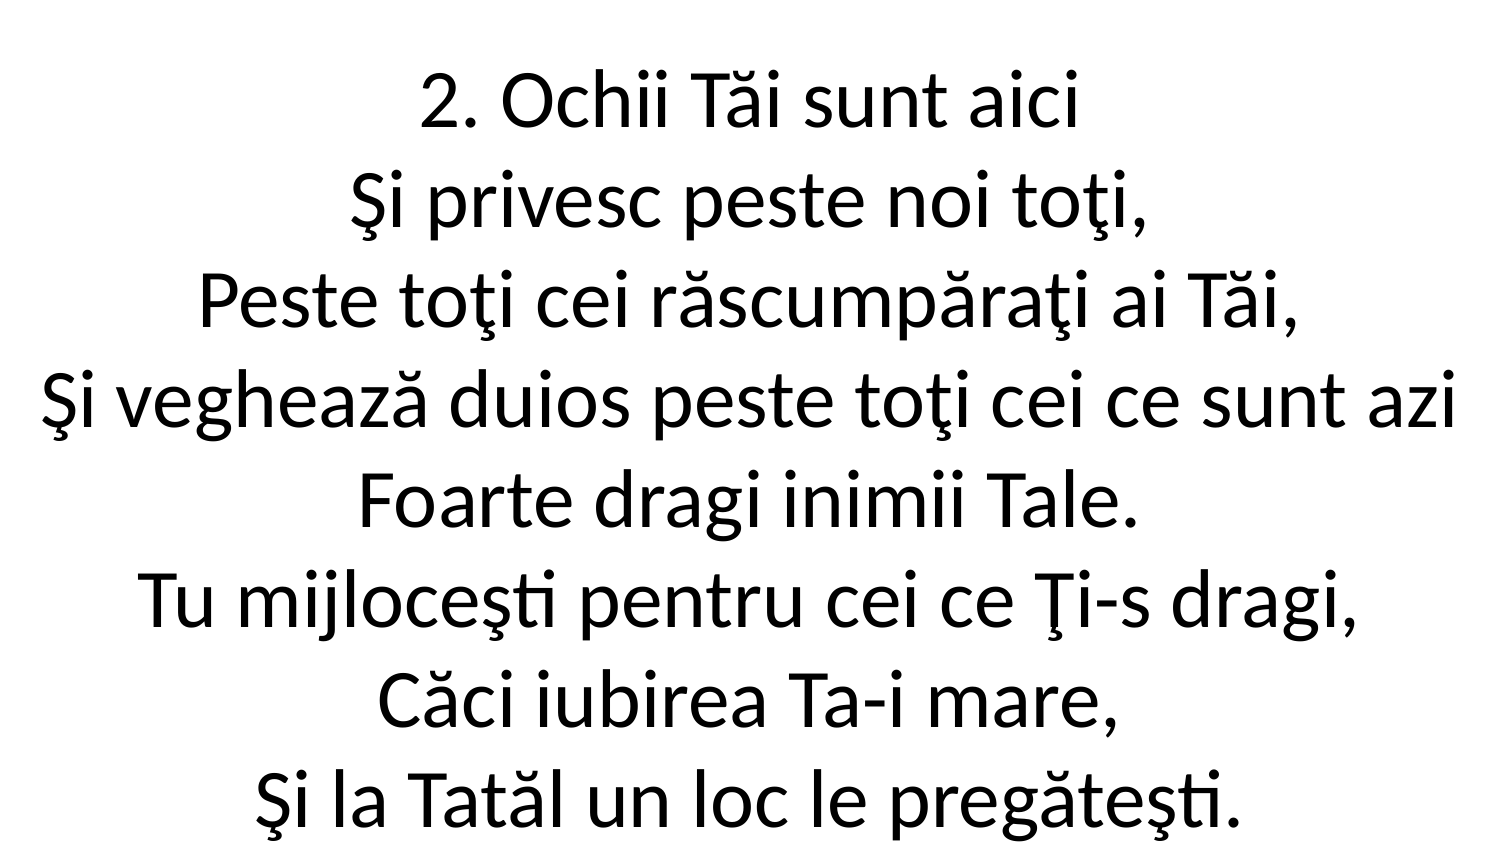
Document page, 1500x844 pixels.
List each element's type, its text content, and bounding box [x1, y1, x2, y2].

text_box 2. Ochii Tăi sunt aici Şi privesc peste noi toţi, Peste toţi cei răscumpăraţi ai Tăi, Şi veghează duios peste toţi cei ce sunt azi Foarte dragi inimii Tale. Tu mijloceşti pentru cei ce Ţi-s dragi, Căci iubirea Ta-i mare, Şi la Tatăl un loc le pregăteşti. [25, 0, 1475, 844]
